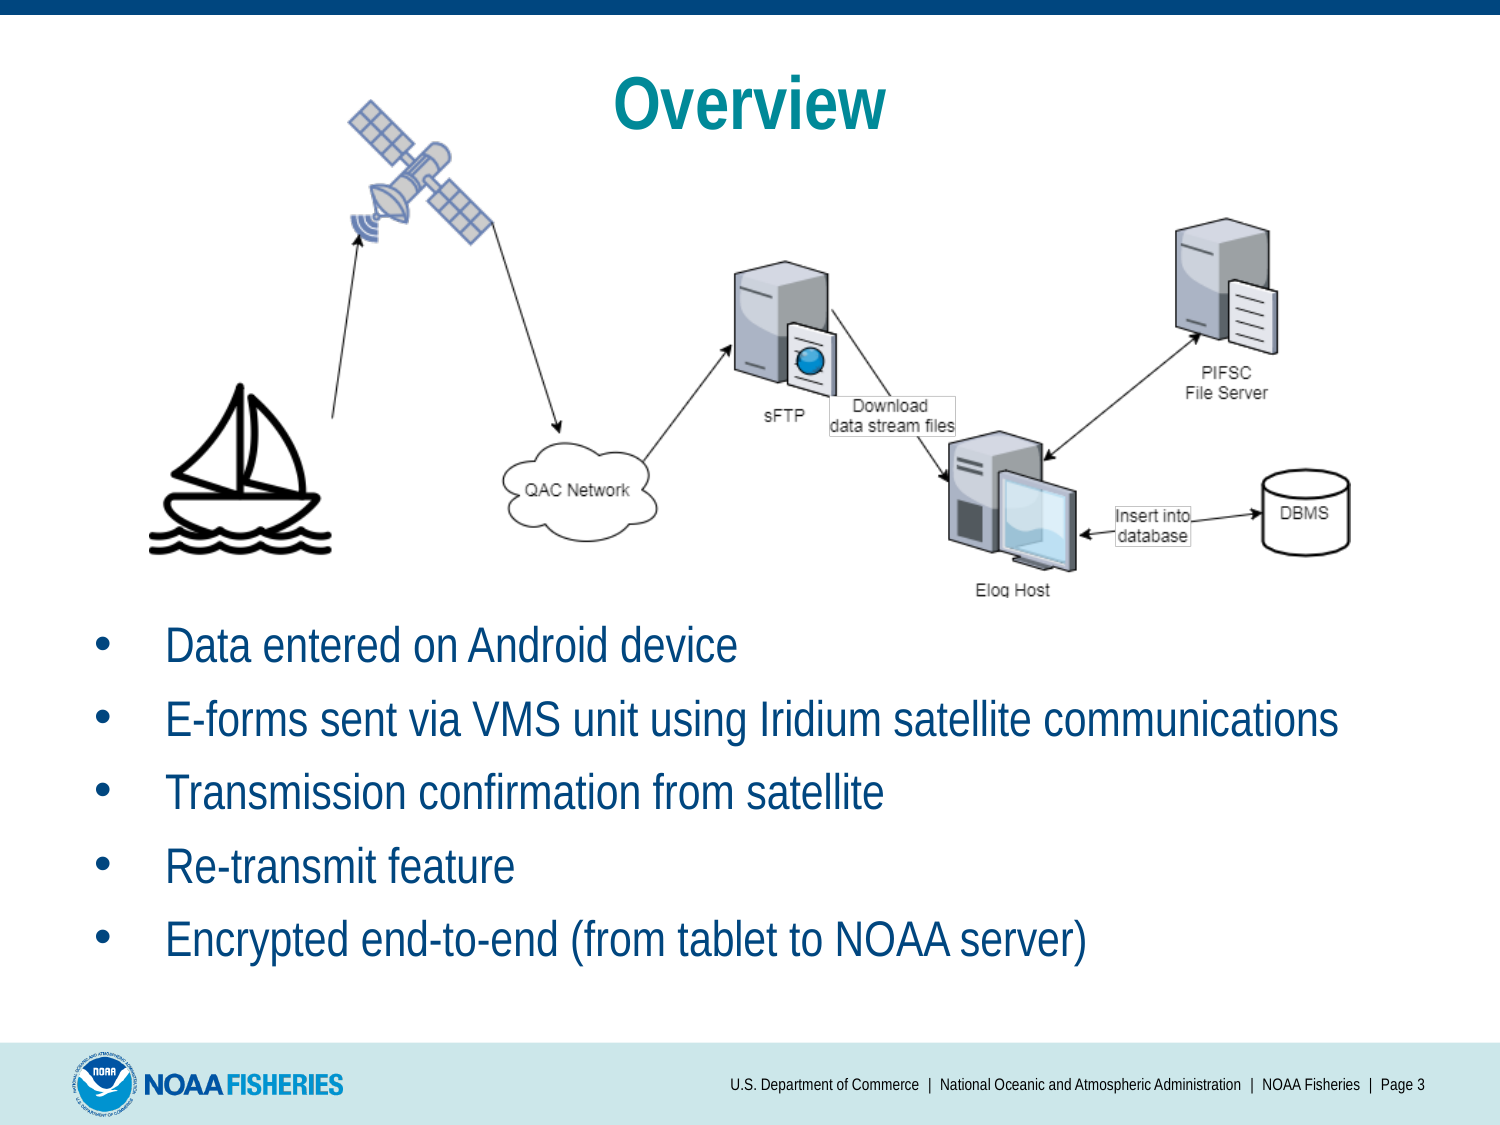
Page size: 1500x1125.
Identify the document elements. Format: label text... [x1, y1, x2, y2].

slide_number U.S. Department of Commerce | National Oceanic and Atmospheric Administration | NOAA Fisheries | Page 3 [375, 1042, 1425, 1125]
title Overview [75, 39, 1425, 150]
picture [149, 99, 1351, 599]
picture [335, 1078, 343, 1085]
picture [72, 1052, 343, 1117]
list Data entered on Android device E-forms sent via VMS unit using Iridium satellite communications Transmission confirmation from satellite Re-transmit feature Encrypted end-to-end (from tablet to NOAA server) [75, 597, 1425, 988]
